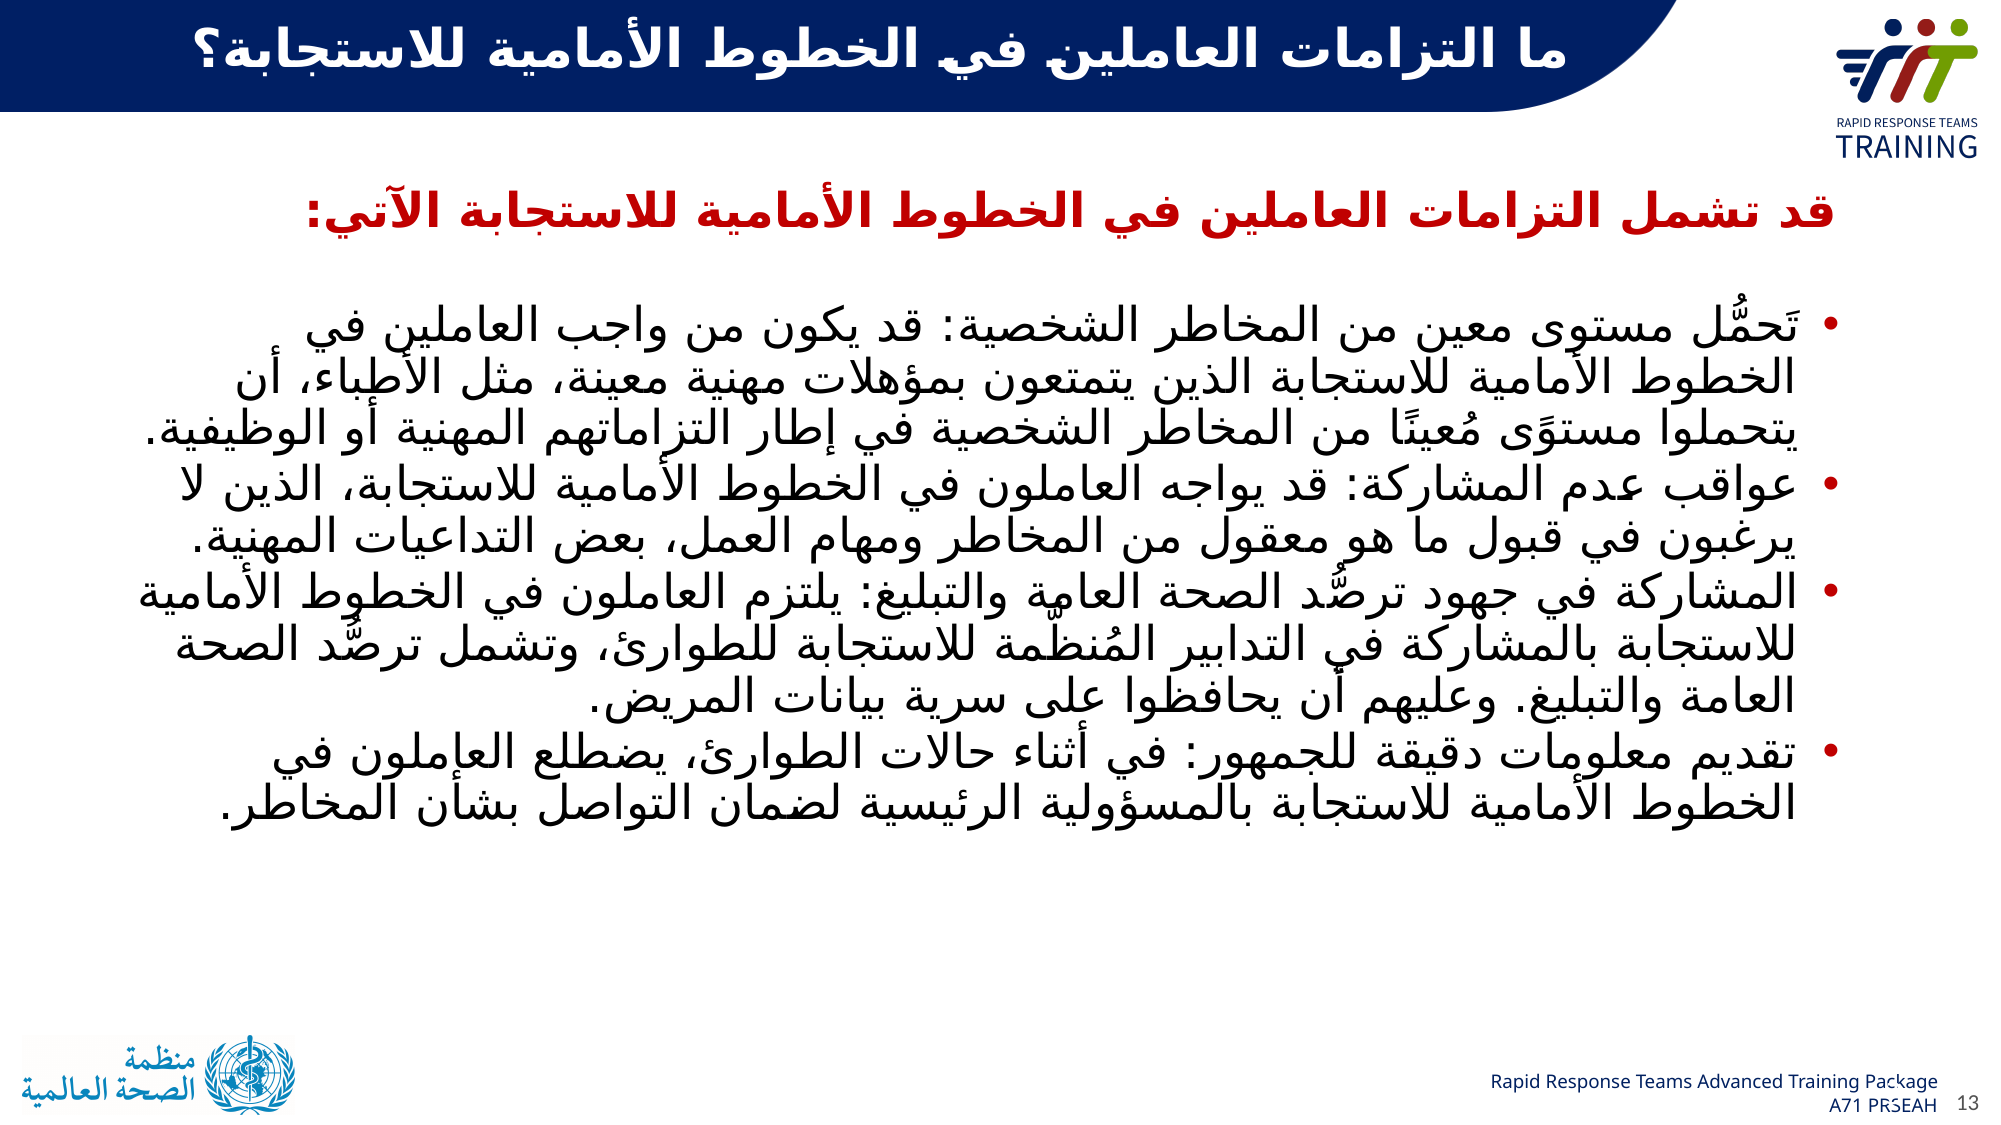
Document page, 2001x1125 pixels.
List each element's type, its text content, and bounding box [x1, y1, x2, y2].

picture [0, 0, 1705, 112]
list قد تشمل التزامات العاملين في الخطوط الأمامية للاستجابة الآتي: تَحمُّل مستوى معين من المخاطر الشخصية: قد يكون من واجب العاملين في الخطوط الأمامية للاستجابة الذين يتمتعون بمؤهلات مهنية معينة، مثل الأطباء، أن يتحملوا مستوًى مُعينًا من المخاطر الشخصية في إطار التزاماتهم المهنية أو الوظيفية. عواقب عدم المشاركة: قد يواجه العاملون في الخطوط الأمامية للاستجابة، الذين لا يرغبون في قبول ما هو معقول من المخاطر ومهام العمل، بعض التداعيات المهنية. المشاركة في جهود ترصُّد الصحة العامة والتبليغ: يلتزم العاملون في الخطوط الأمامية للاستجابة بالمشاركة في التدابير المُنظَّمة للاستجابة للطوارئ، وتشمل ترصُّد الصحة العامة والتبليغ. وعليهم أن يحافظوا على سرية بيانات المريض. تقديم معلومات دقيقة للجمهور: في أثناء حالات الطوارئ، يضطلع العاملون في الخطوط الأمامية للاستجابة بالمسؤولية الرئيسية لضمان التواصل بشأن المخاطر. [122, 180, 1846, 945]
slide_number 13 [1882, 1037, 1930, 1092]
picture [22, 1035, 295, 1115]
picture [1835, 19, 1978, 167]
text_box ما التزامات العاملين في الخطوط الأمامية للاستجابة؟ [32, 0, 1578, 105]
picture [252, 1050, 258, 1059]
